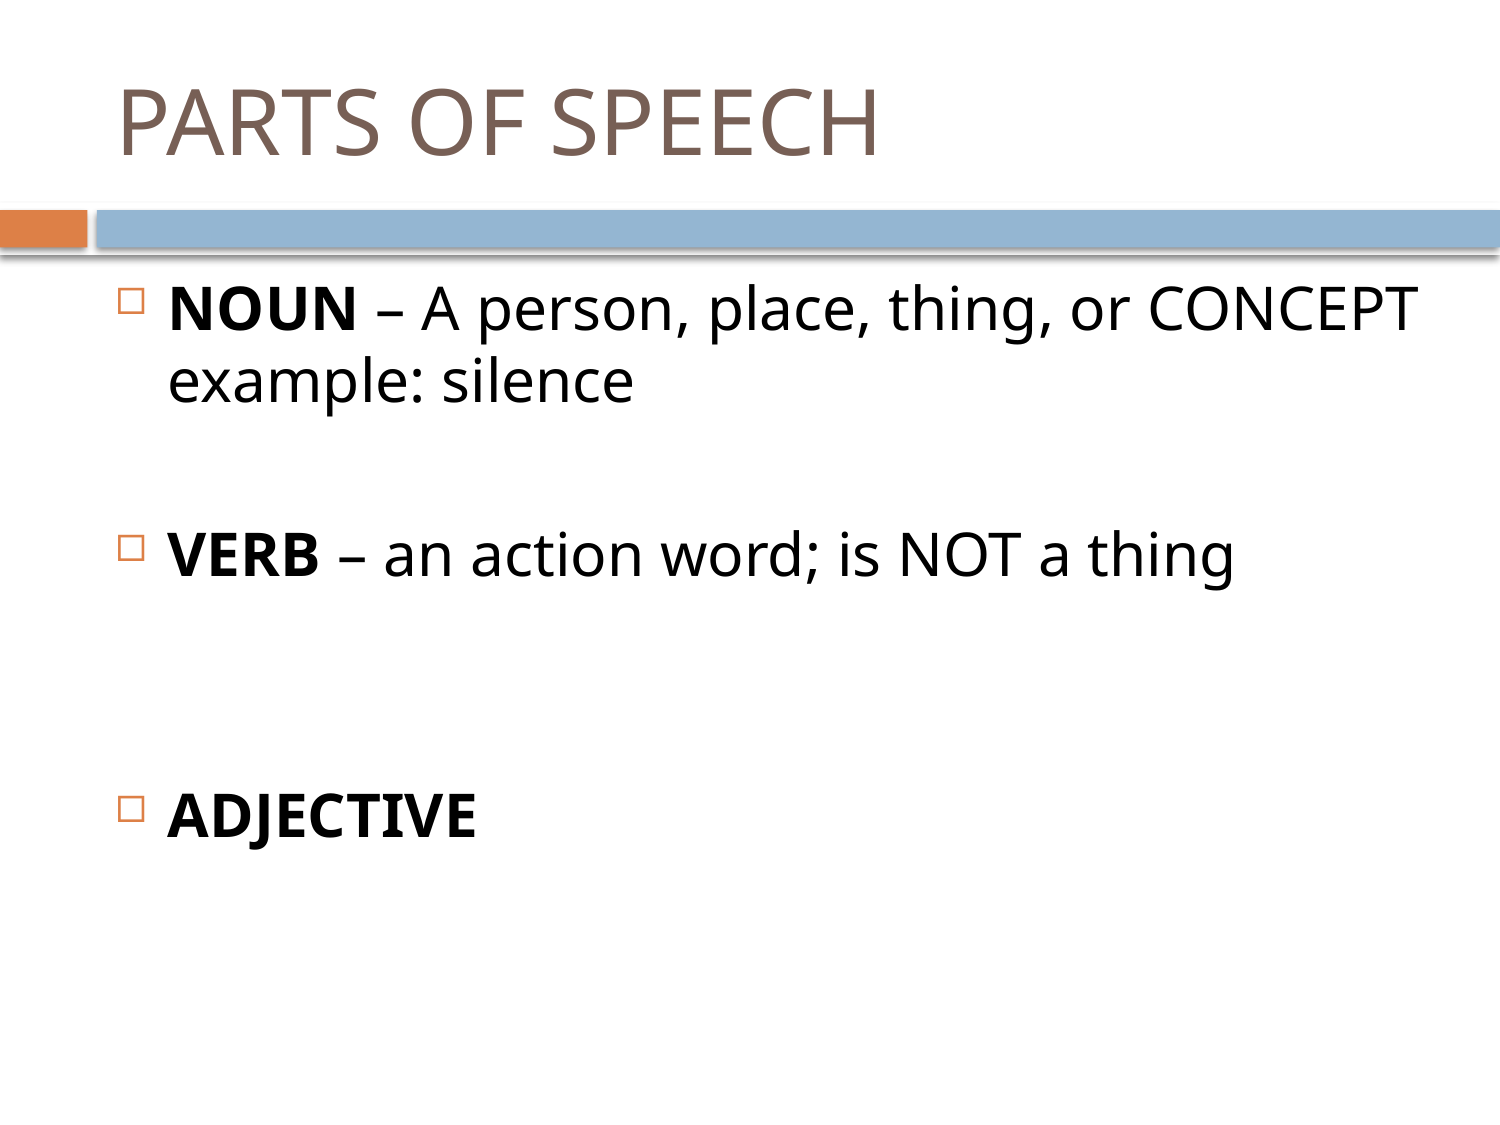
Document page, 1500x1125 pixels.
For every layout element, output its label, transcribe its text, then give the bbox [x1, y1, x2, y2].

title PARTS OF SPEECH [100, 37, 1438, 200]
list NOUN – A person, place, thing, or CONCEPT example: silence VERB – an action word; is NOT a thing ADJECTIVE [100, 262, 1438, 1000]
